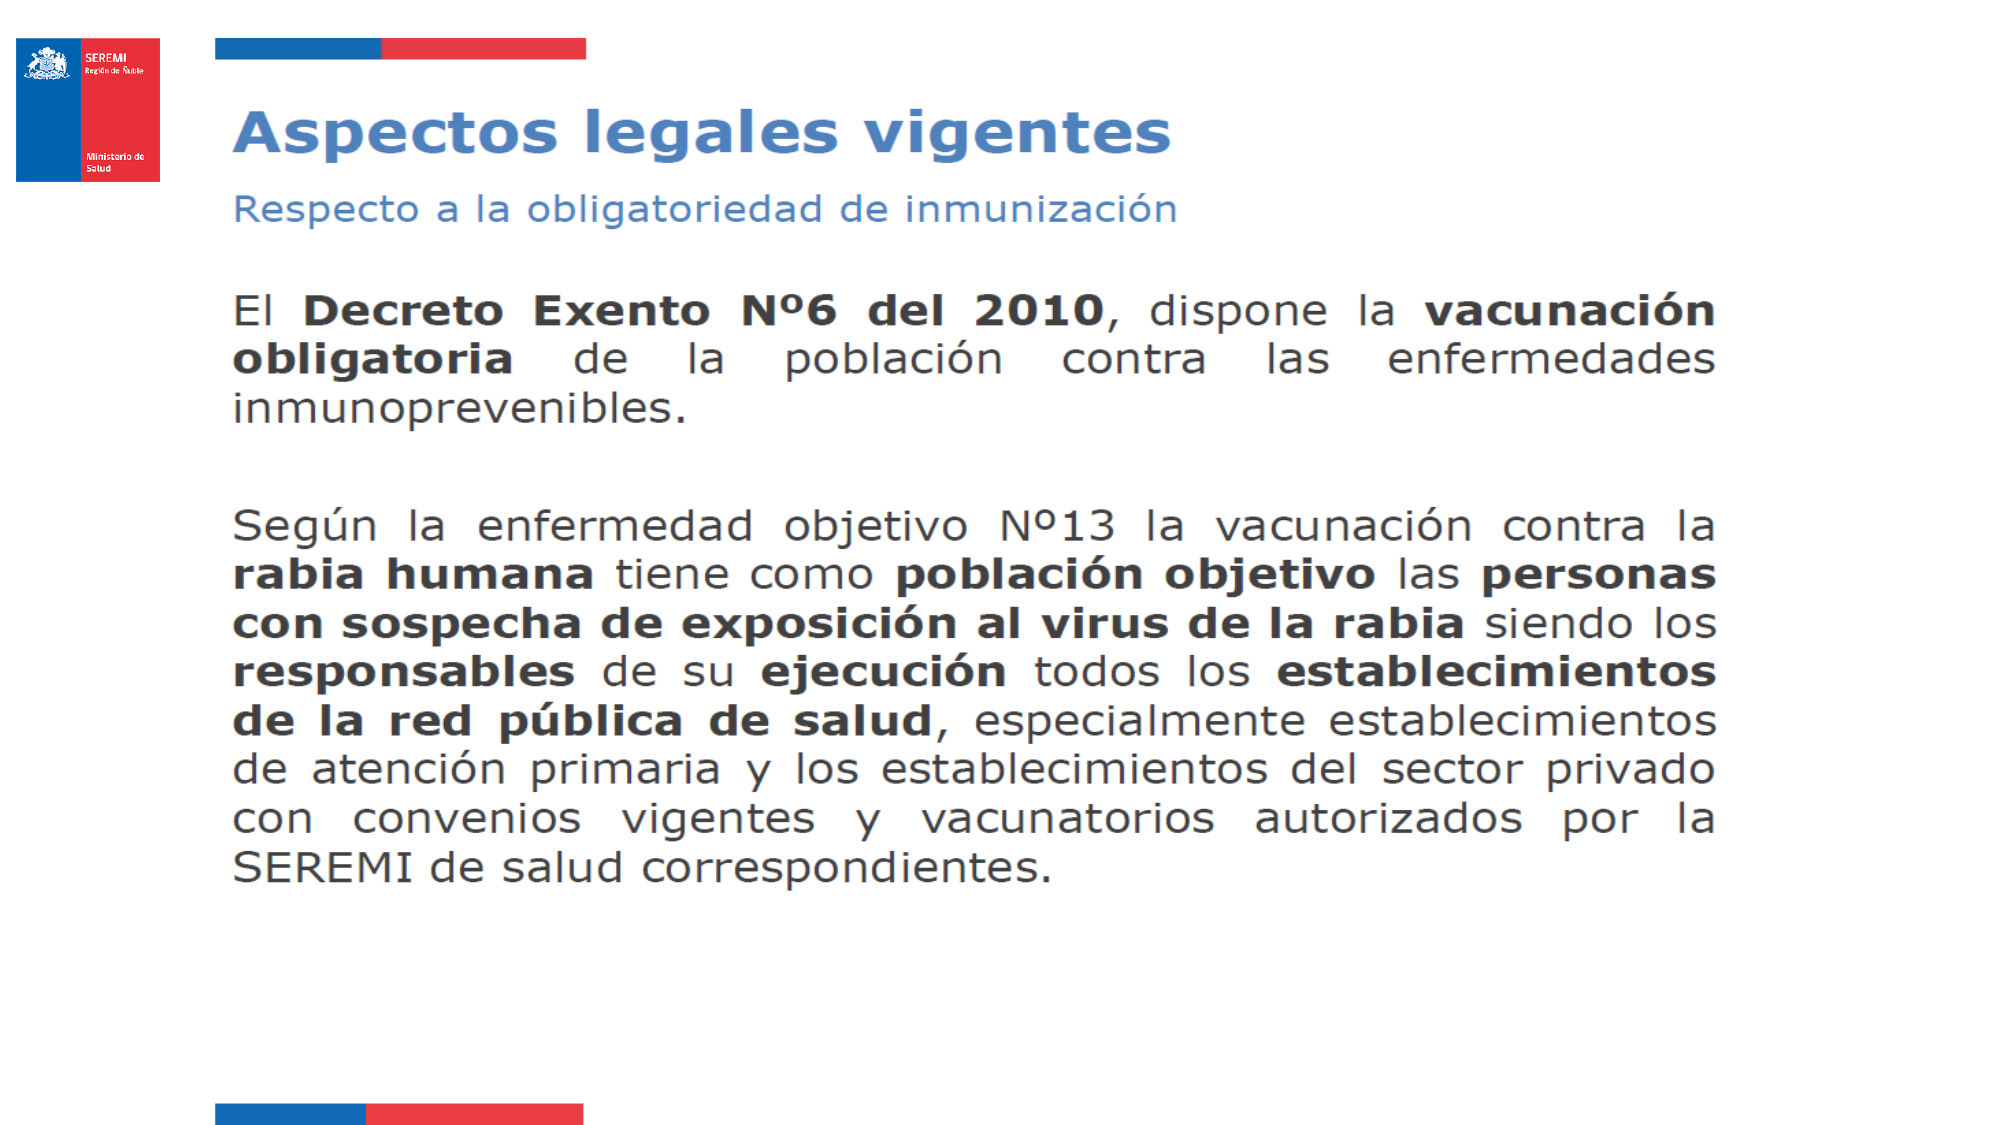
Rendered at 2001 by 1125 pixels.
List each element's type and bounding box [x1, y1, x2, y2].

picture [211, 38, 1764, 1125]
picture [16, 38, 160, 182]
